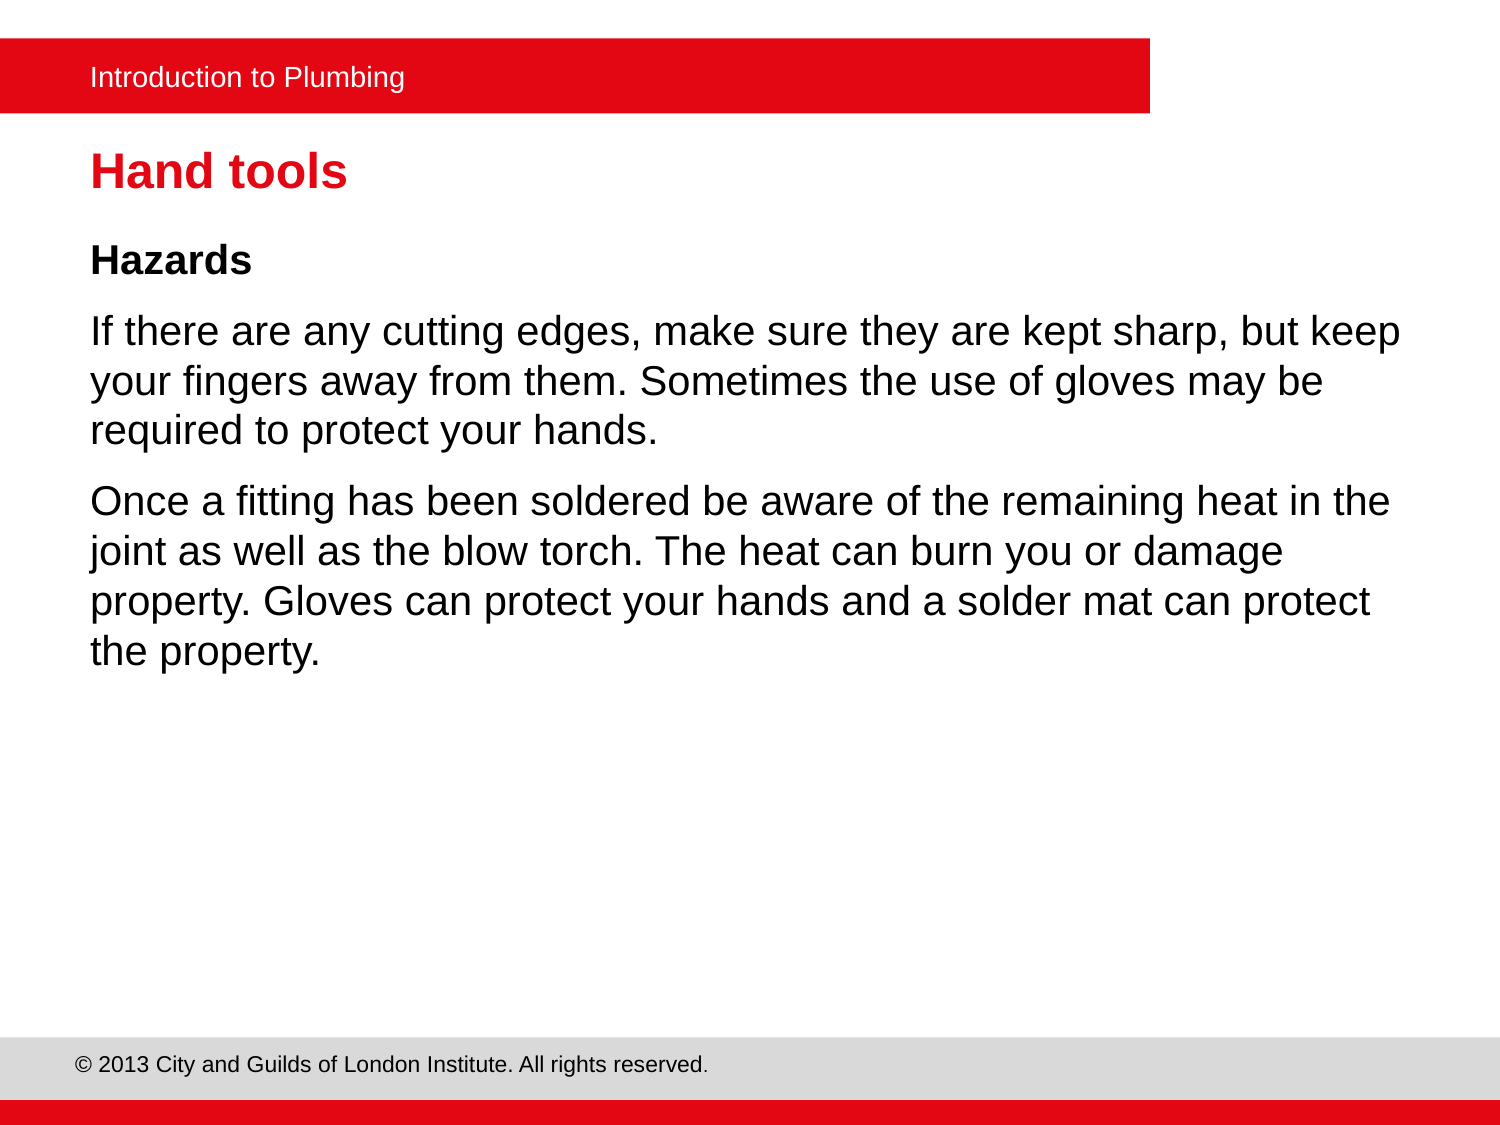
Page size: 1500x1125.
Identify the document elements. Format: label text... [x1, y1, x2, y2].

list Hazards If there are any cutting edges, make sure they are kept sharp, but keep your fingers away from them. Sometimes the use of gloves may be required to protect your hands. Once a fitting has been soldered be aware of the remaining heat in the joint as well as the blow torch. The heat can burn you or damage property. Gloves can protect your hands and a solder mat can protect the property. [74, 224, 1426, 1012]
title Hand tools [74, 137, 1424, 201]
